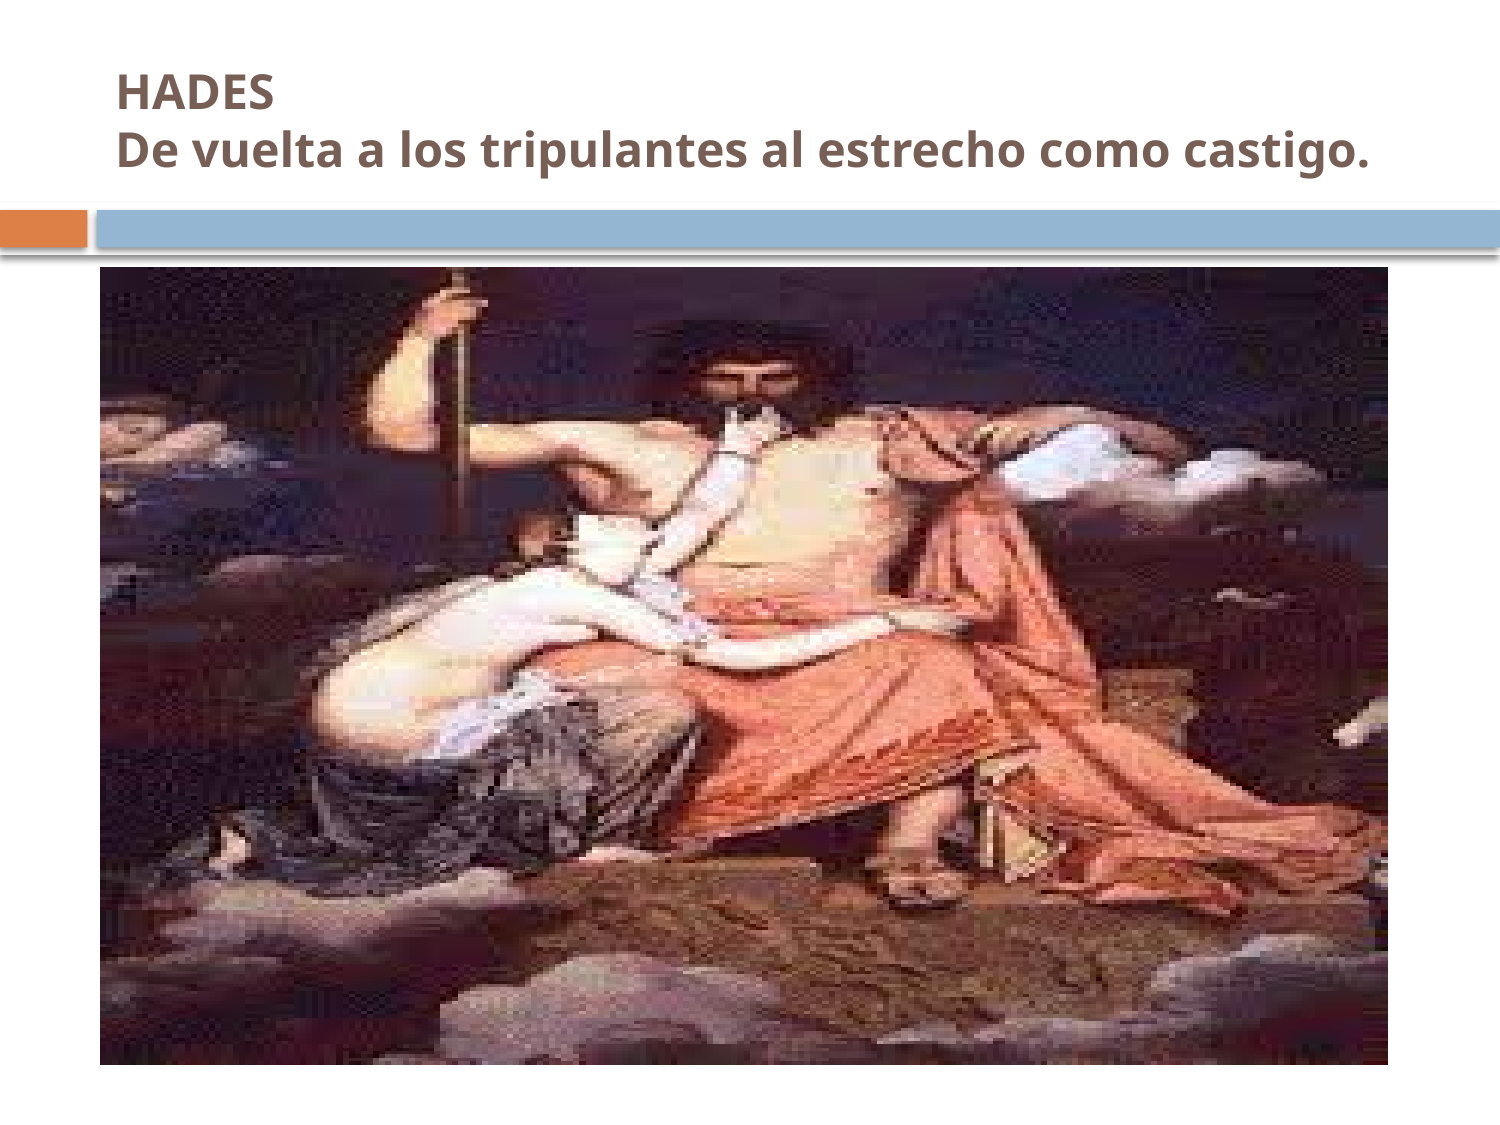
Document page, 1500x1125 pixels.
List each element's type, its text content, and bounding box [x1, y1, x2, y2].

title HADES De vuelta a los tripulantes al estrecho como castigo. [100, 37, 1438, 200]
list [99, 266, 1389, 1066]
